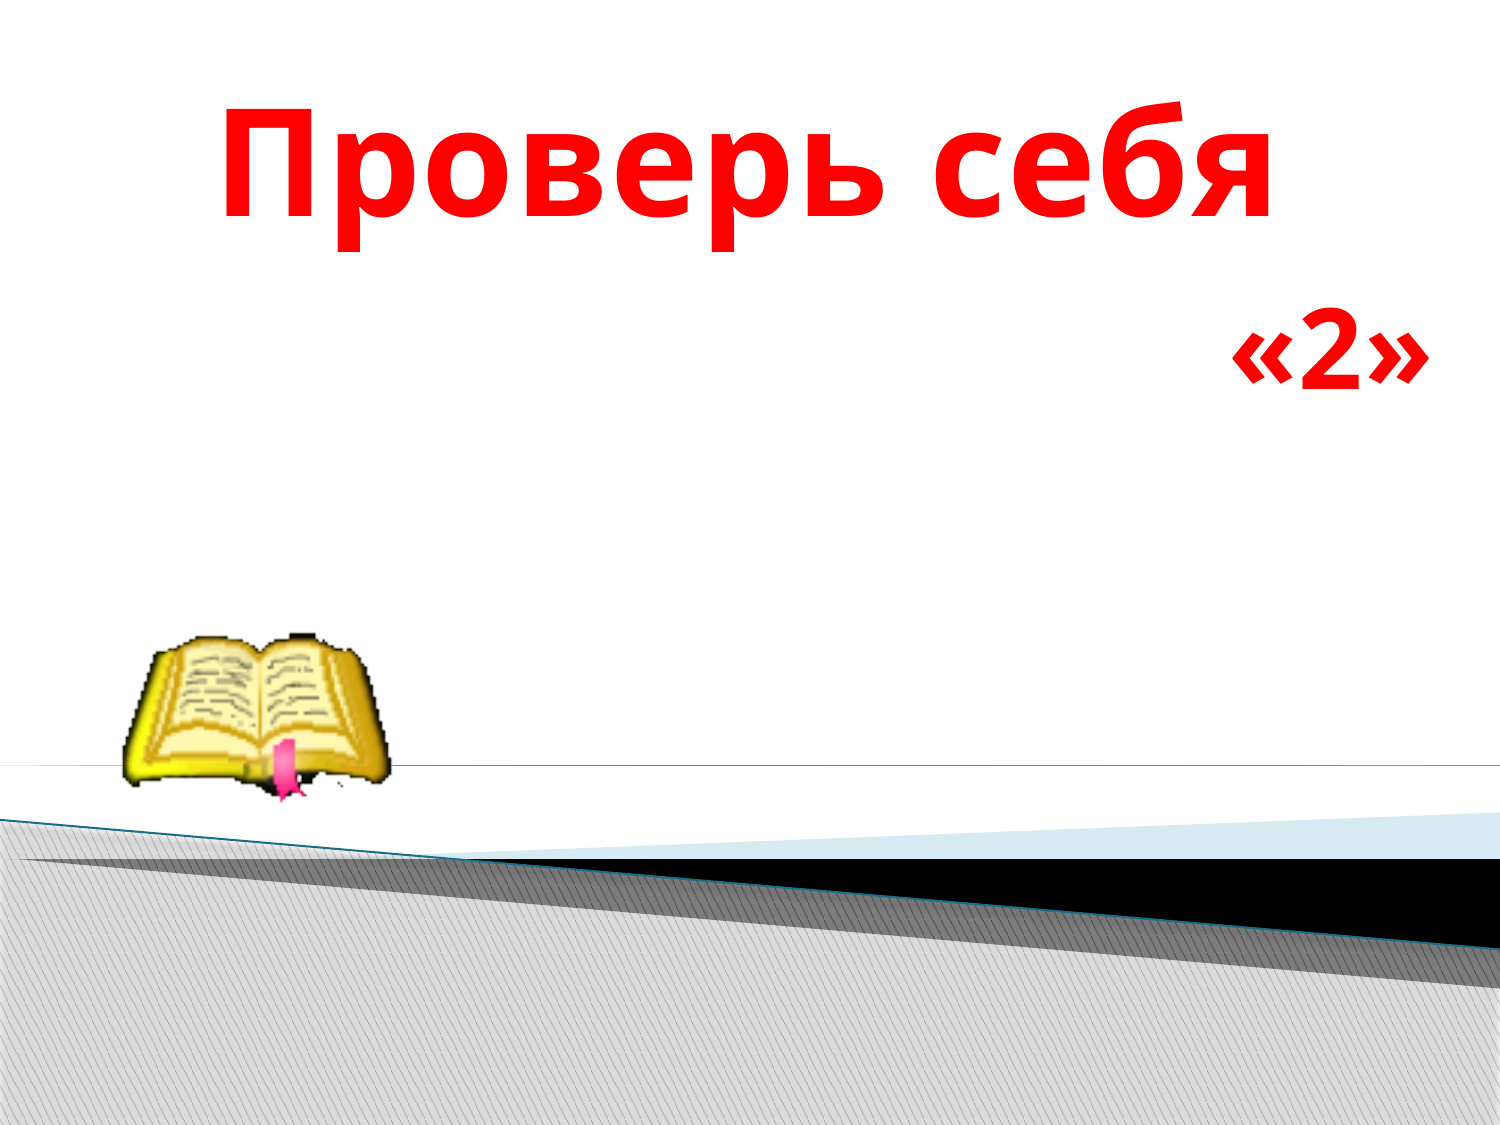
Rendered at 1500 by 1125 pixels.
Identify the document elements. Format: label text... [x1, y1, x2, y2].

text_box Проверь себя [198, 58, 1297, 254]
picture [0, 515, 409, 819]
picture [5, 859, 1500, 989]
text_box «2» [1213, 269, 1449, 420]
